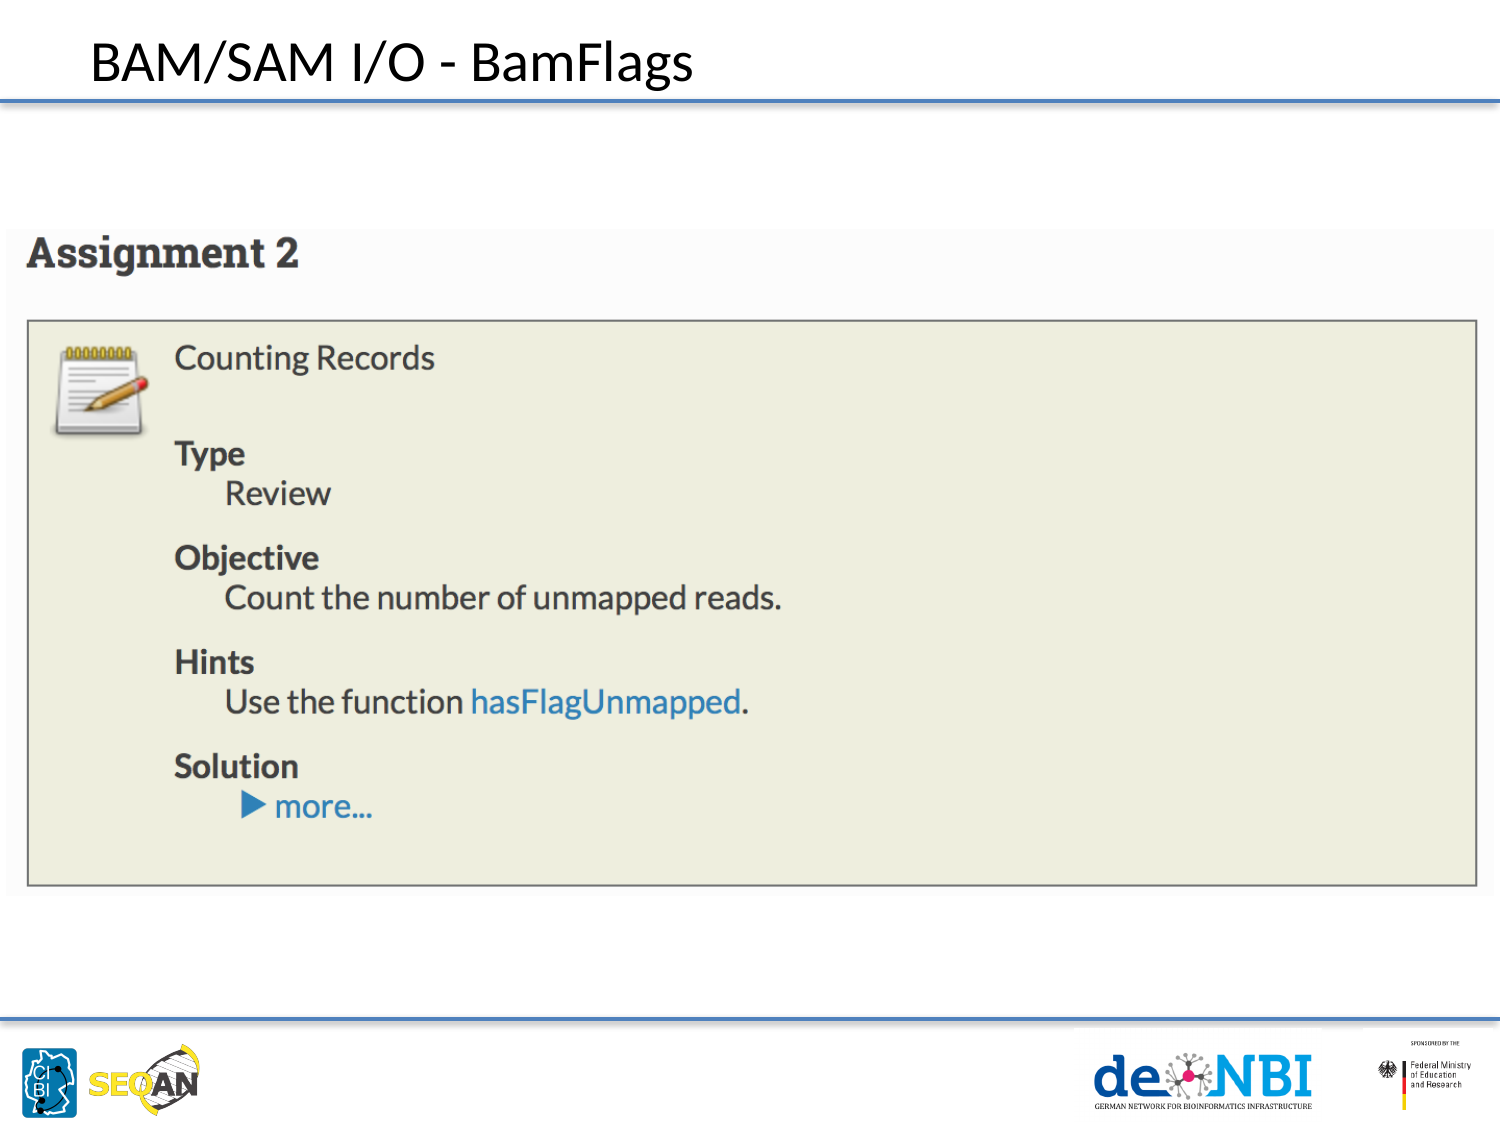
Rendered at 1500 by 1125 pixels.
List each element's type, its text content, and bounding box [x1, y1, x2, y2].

picture [40, 1051, 48, 1059]
picture [5, 228, 1494, 897]
picture [31, 1060, 40, 1071]
picture [1074, 1028, 1322, 1122]
picture [75, 1042, 202, 1121]
title BAM/SAM I/O - BamFlags [75, 25, 1425, 92]
picture [33, 1108, 44, 1113]
